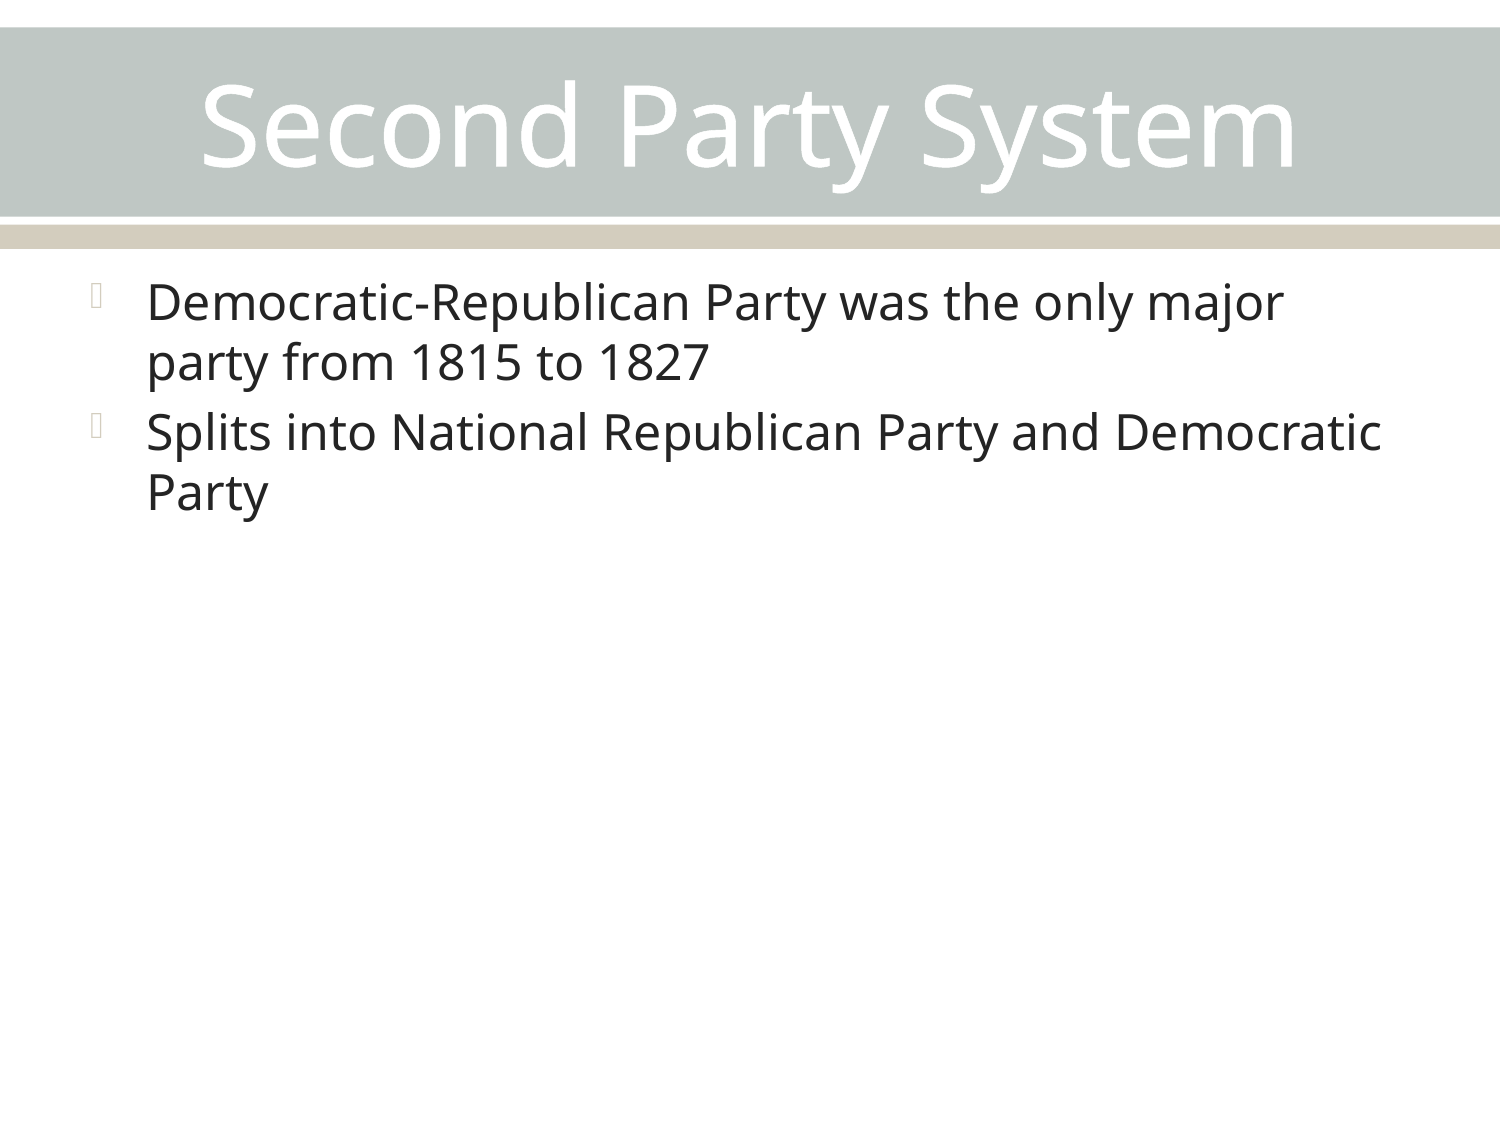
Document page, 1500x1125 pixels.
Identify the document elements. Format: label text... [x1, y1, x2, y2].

list Democratic-Republican Party was the only major party from 1815 to 1827 Splits into National Republican Party and Democratic Party [75, 262, 1425, 1005]
title Second Party System [75, 29, 1425, 213]
